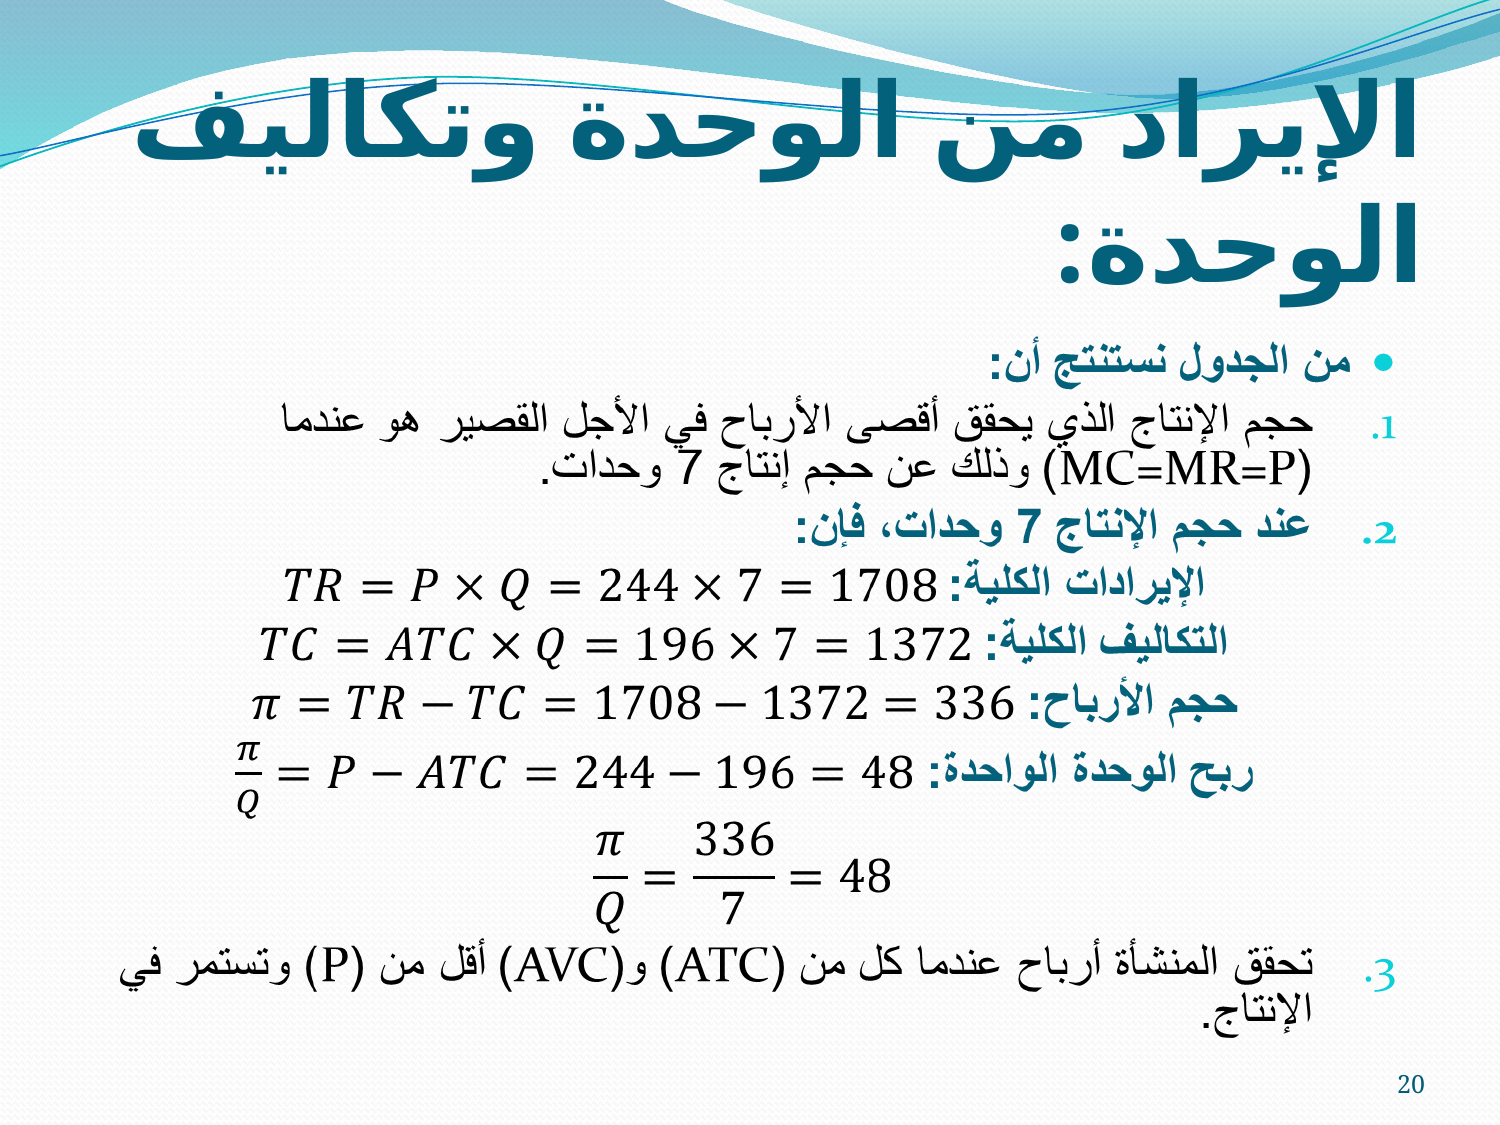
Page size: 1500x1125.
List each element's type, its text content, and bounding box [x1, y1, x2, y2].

title الإيراد من الوحدة وتكاليف الوحدة: [75, 115, 1425, 303]
slide_number 20 [1299, 1042, 1425, 1103]
list [75, 317, 1425, 1083]
